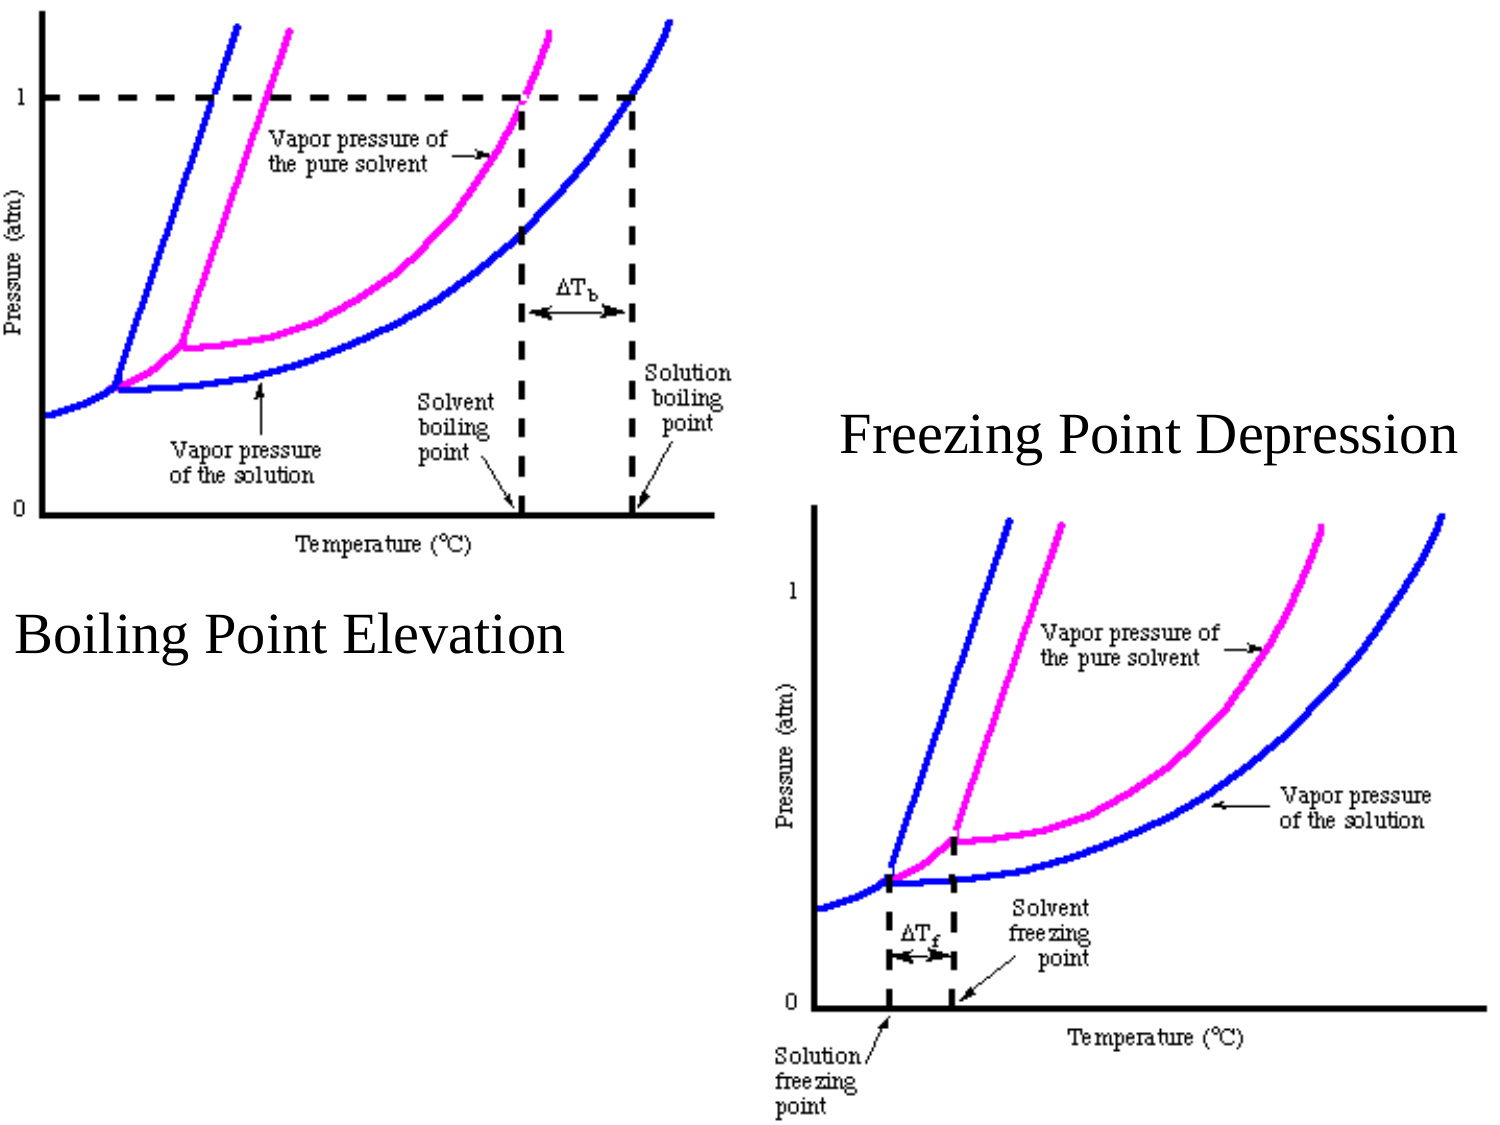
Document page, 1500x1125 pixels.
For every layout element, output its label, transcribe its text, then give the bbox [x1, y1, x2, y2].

text_box Boiling Point Elevation [0, 587, 700, 673]
picture [772, 493, 1500, 1125]
text_box Freezing Point Depression [824, 387, 1500, 473]
picture [0, 0, 736, 563]
